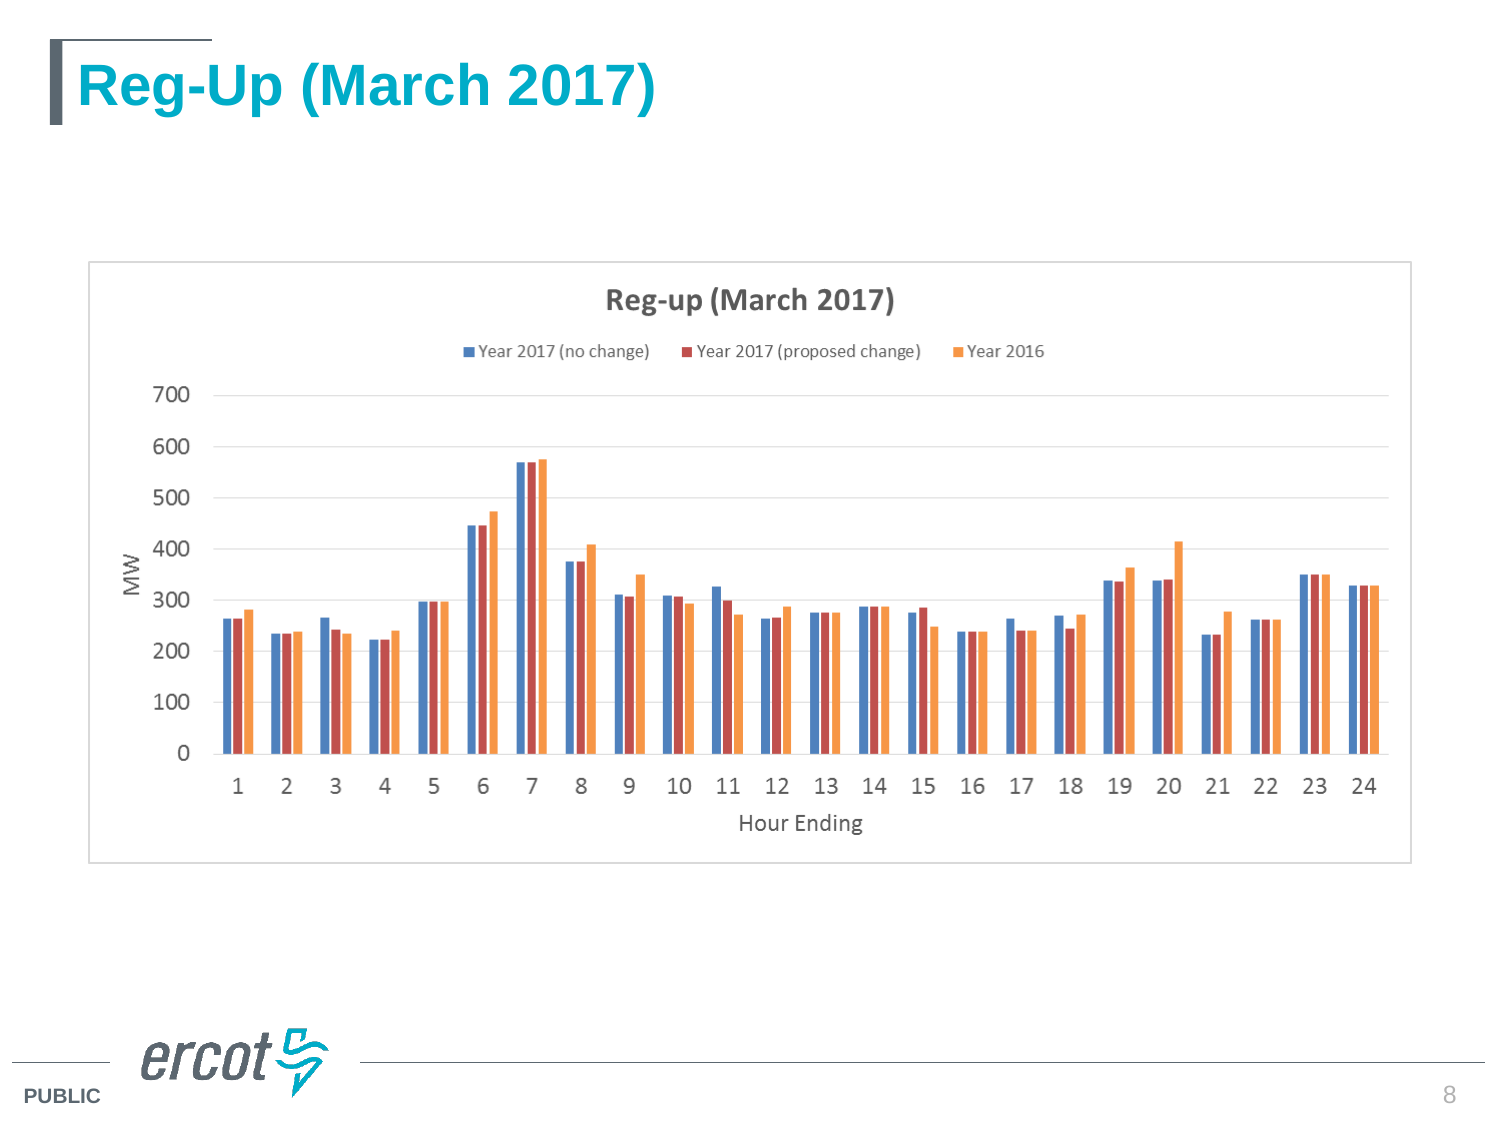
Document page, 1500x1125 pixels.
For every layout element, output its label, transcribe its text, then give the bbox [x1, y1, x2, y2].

title Reg-Up (March 2017) [62, 39, 1450, 228]
picture [137, 1024, 332, 1100]
slide_number 8 [1412, 1076, 1488, 1112]
picture [88, 261, 1412, 864]
